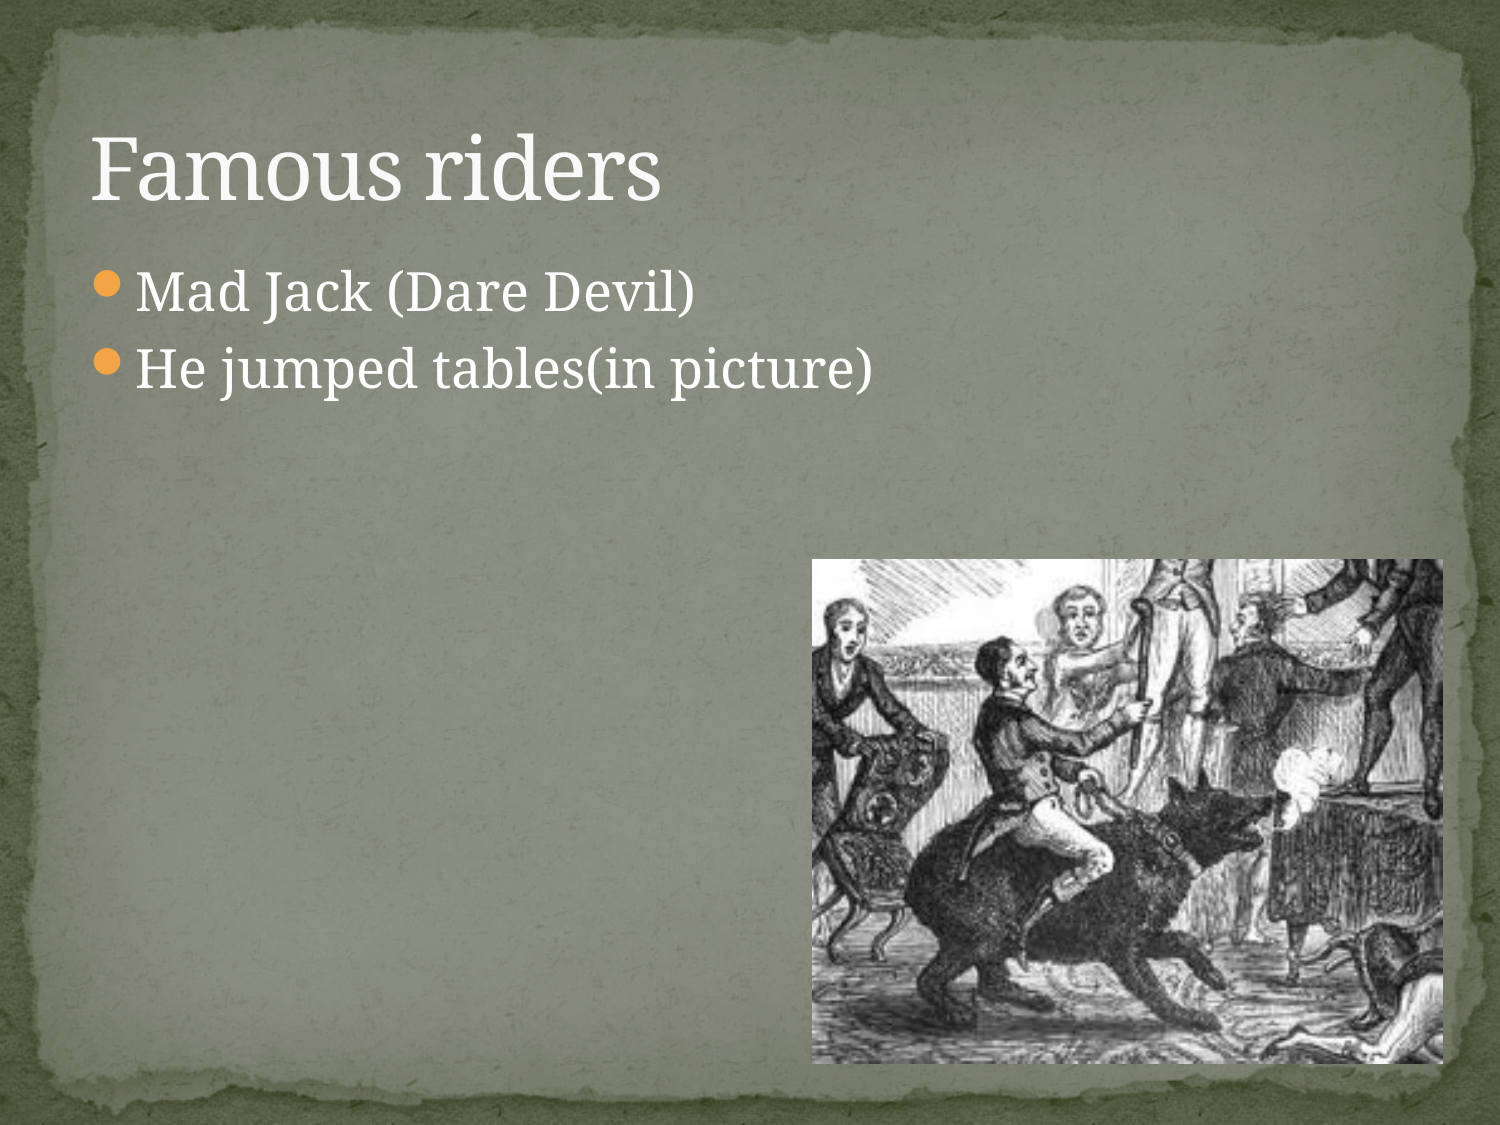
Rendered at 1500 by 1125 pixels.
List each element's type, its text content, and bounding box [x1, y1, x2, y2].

list Mad Jack (Dare Devil) He jumped tables(in picture) [75, 249, 1425, 1000]
picture [812, 559, 1443, 1065]
title Famous riders [74, 24, 1425, 225]
